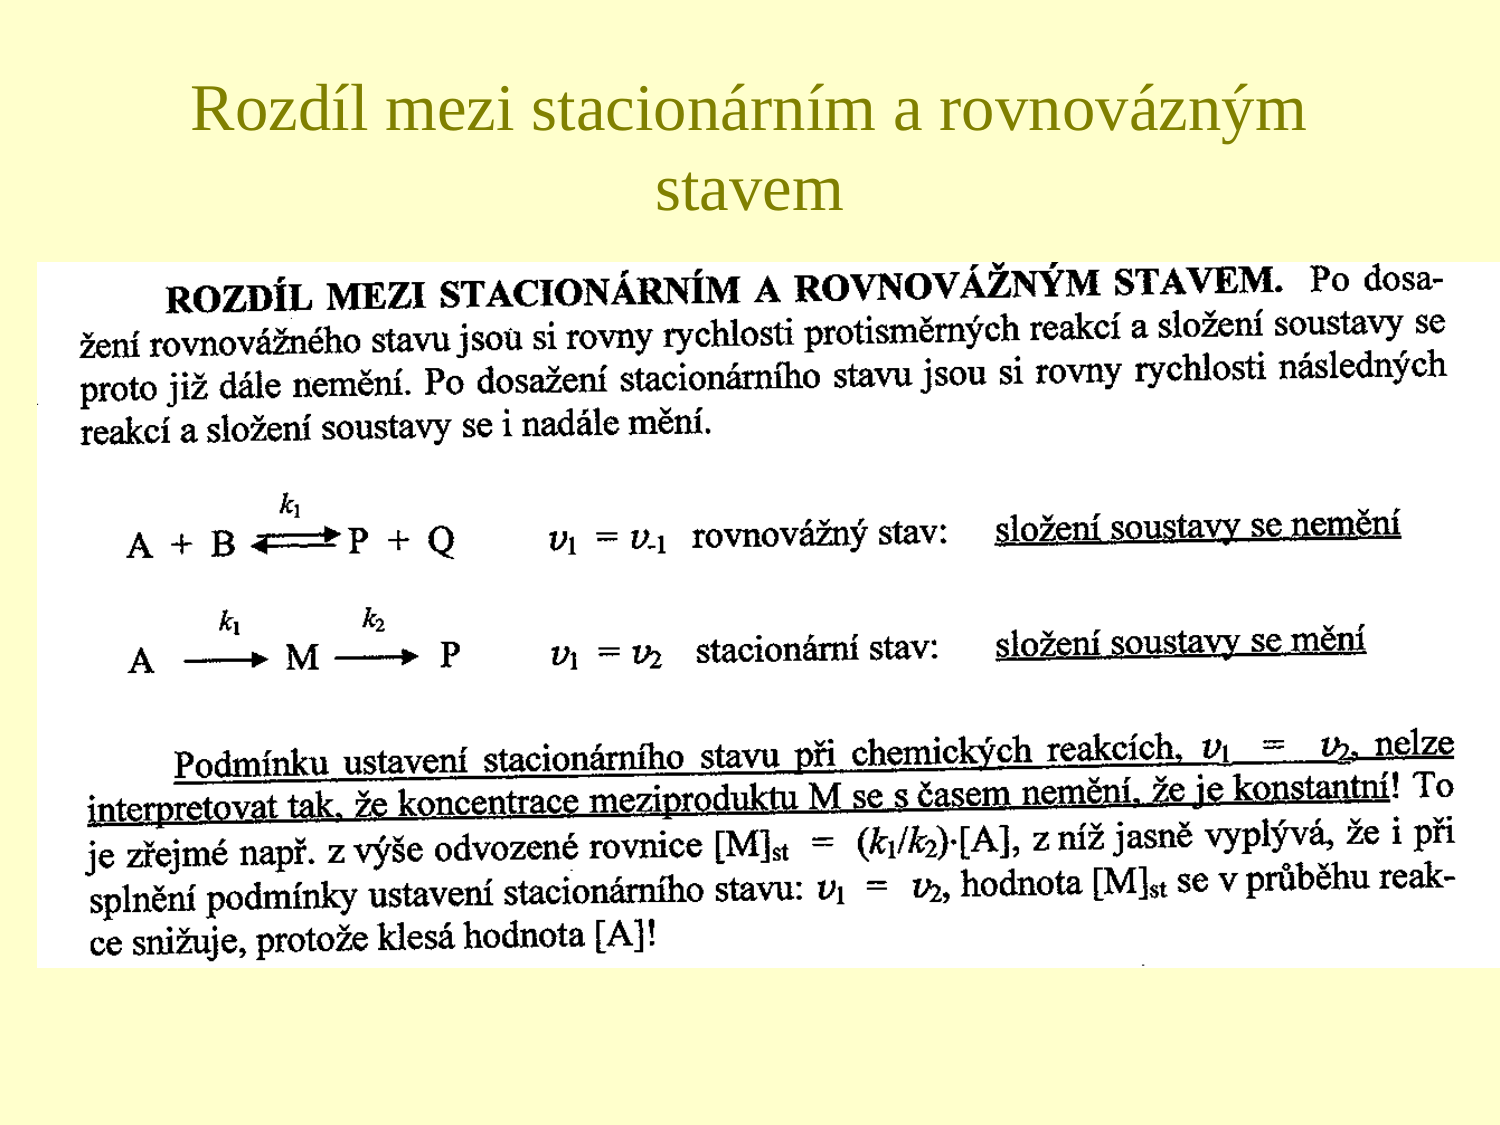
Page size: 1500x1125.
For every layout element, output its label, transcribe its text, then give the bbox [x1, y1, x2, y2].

title Rozdíl mezi stacionárním a rovnovázným stavem [112, 99, 1388, 188]
picture [37, 262, 1500, 968]
